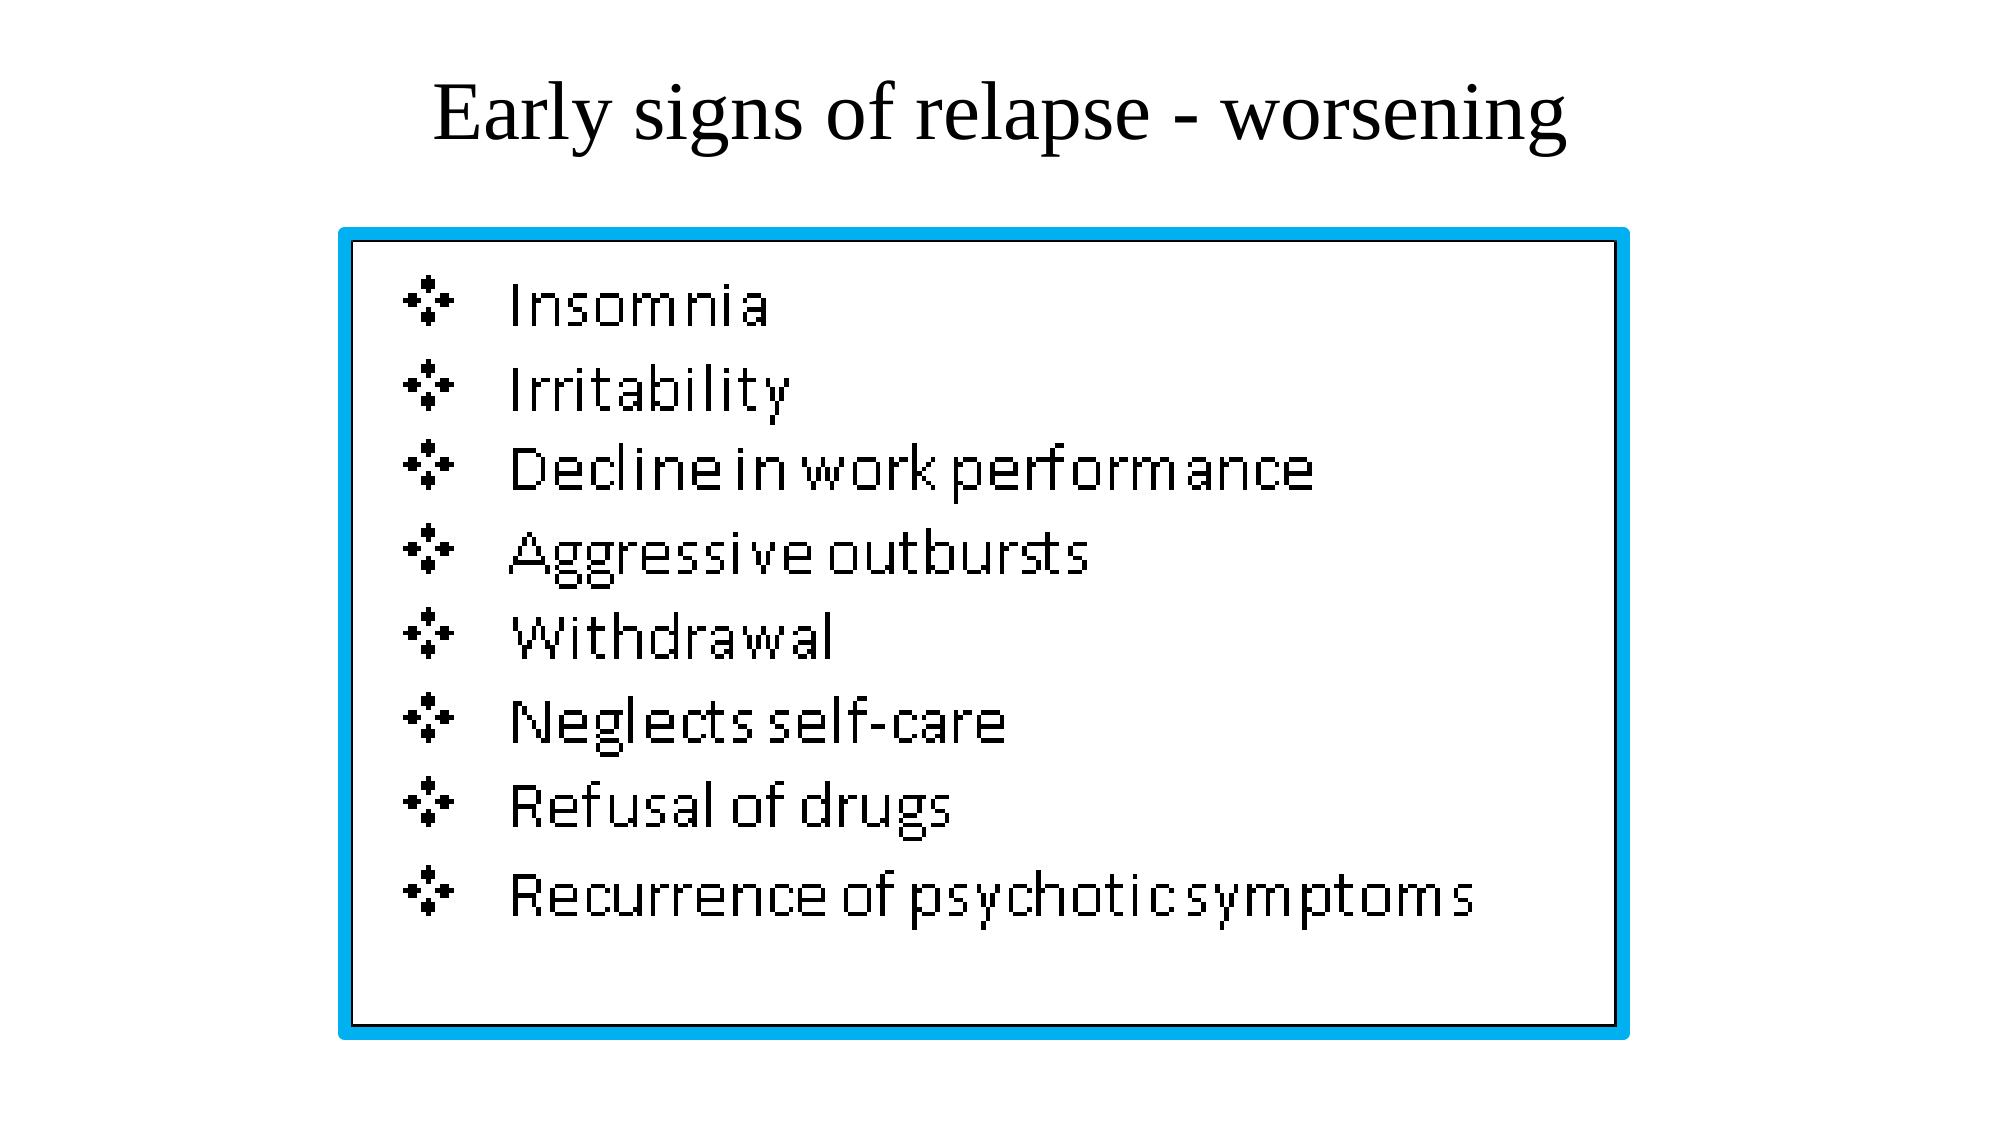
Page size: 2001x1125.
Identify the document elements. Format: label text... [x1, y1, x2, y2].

text_box [344, 233, 1624, 1034]
title Early signs of relapse - worsening [137, 59, 1863, 278]
